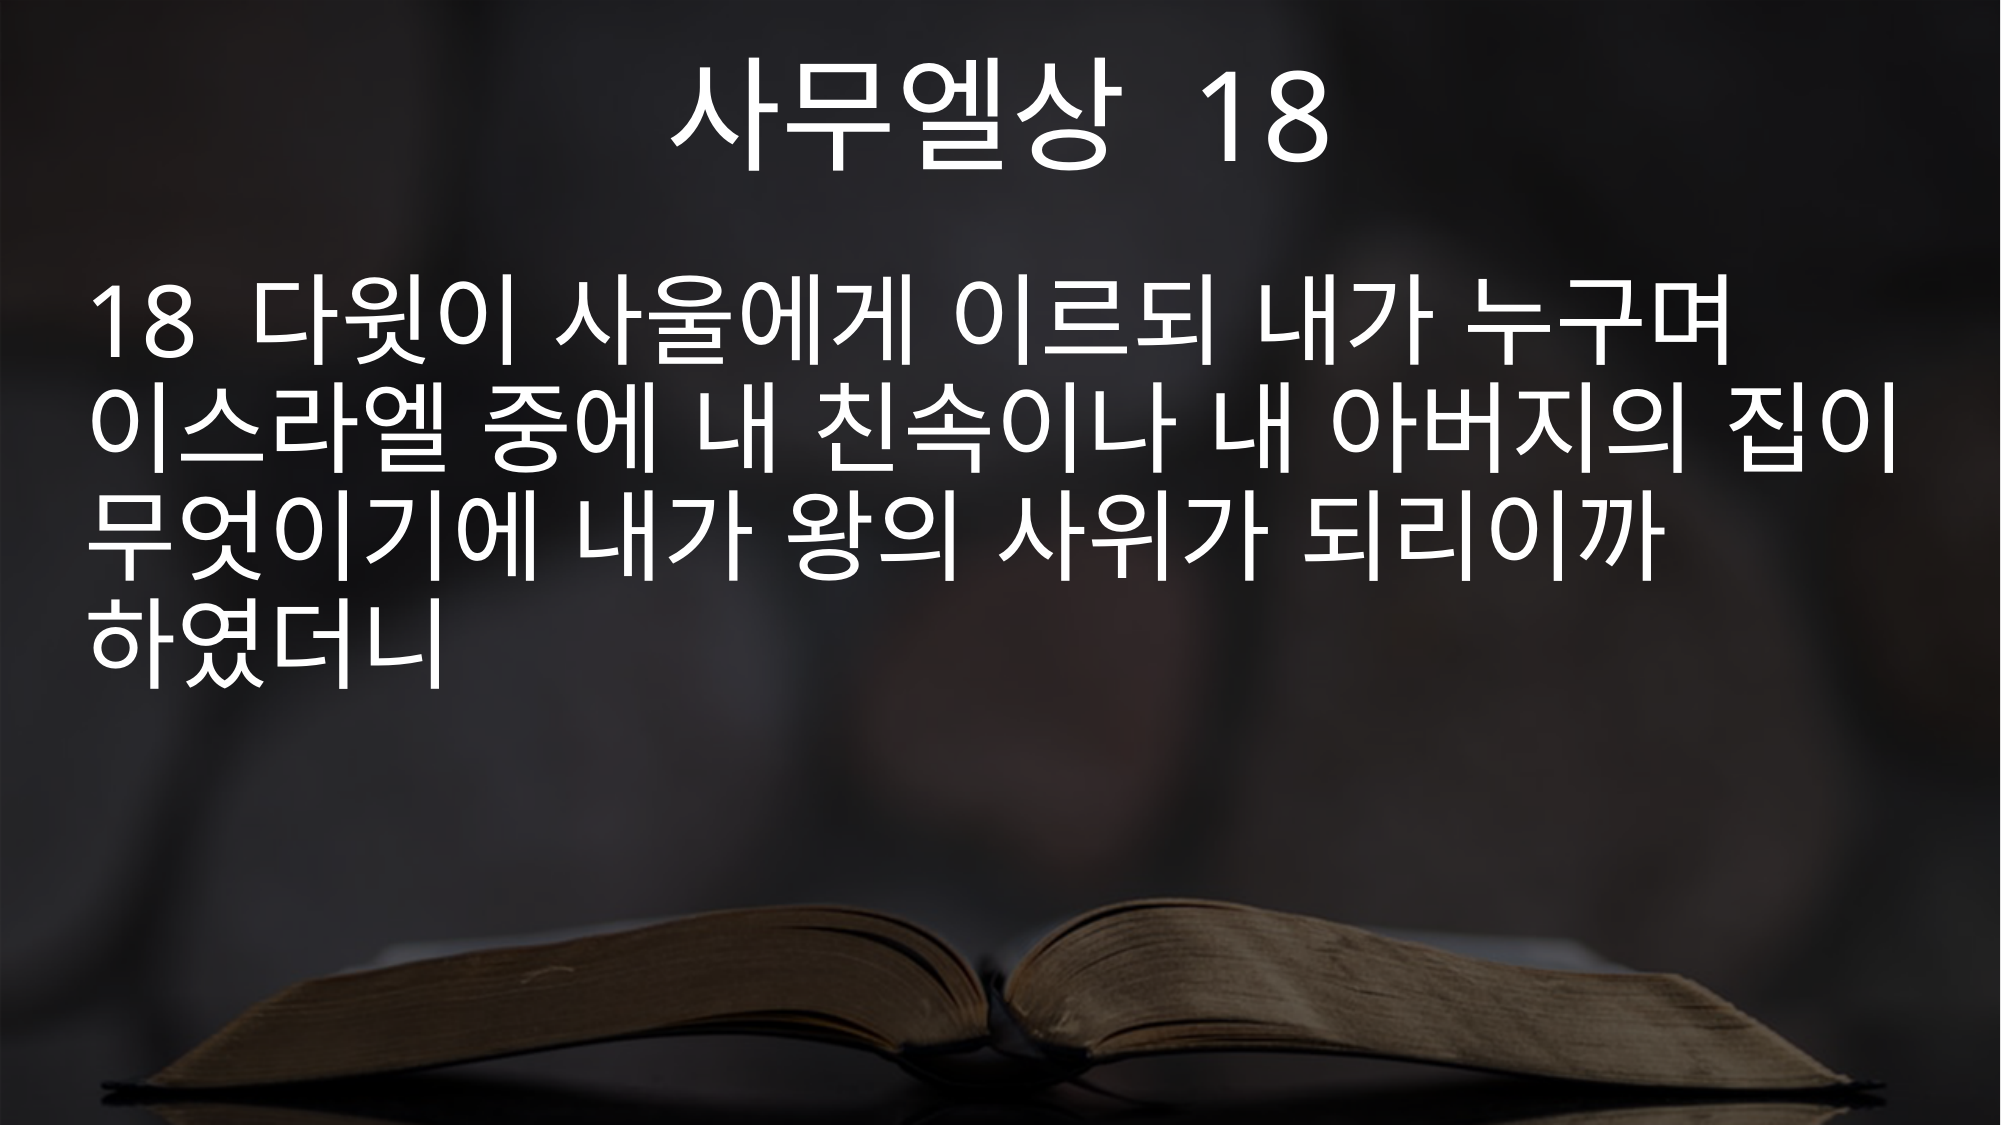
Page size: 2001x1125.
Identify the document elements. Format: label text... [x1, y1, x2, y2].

list 18 다윗이 사울에게 이르되 내가 누구며 이스라엘 중에 내 친속이나 내 아버지의 집이 무엇이기에 내가 왕의 사위가 되리이까 하였더니 [69, 263, 1953, 423]
footer 사무엘상 18 [0, 32, 2000, 192]
picture [0, 0, 2001, 1125]
